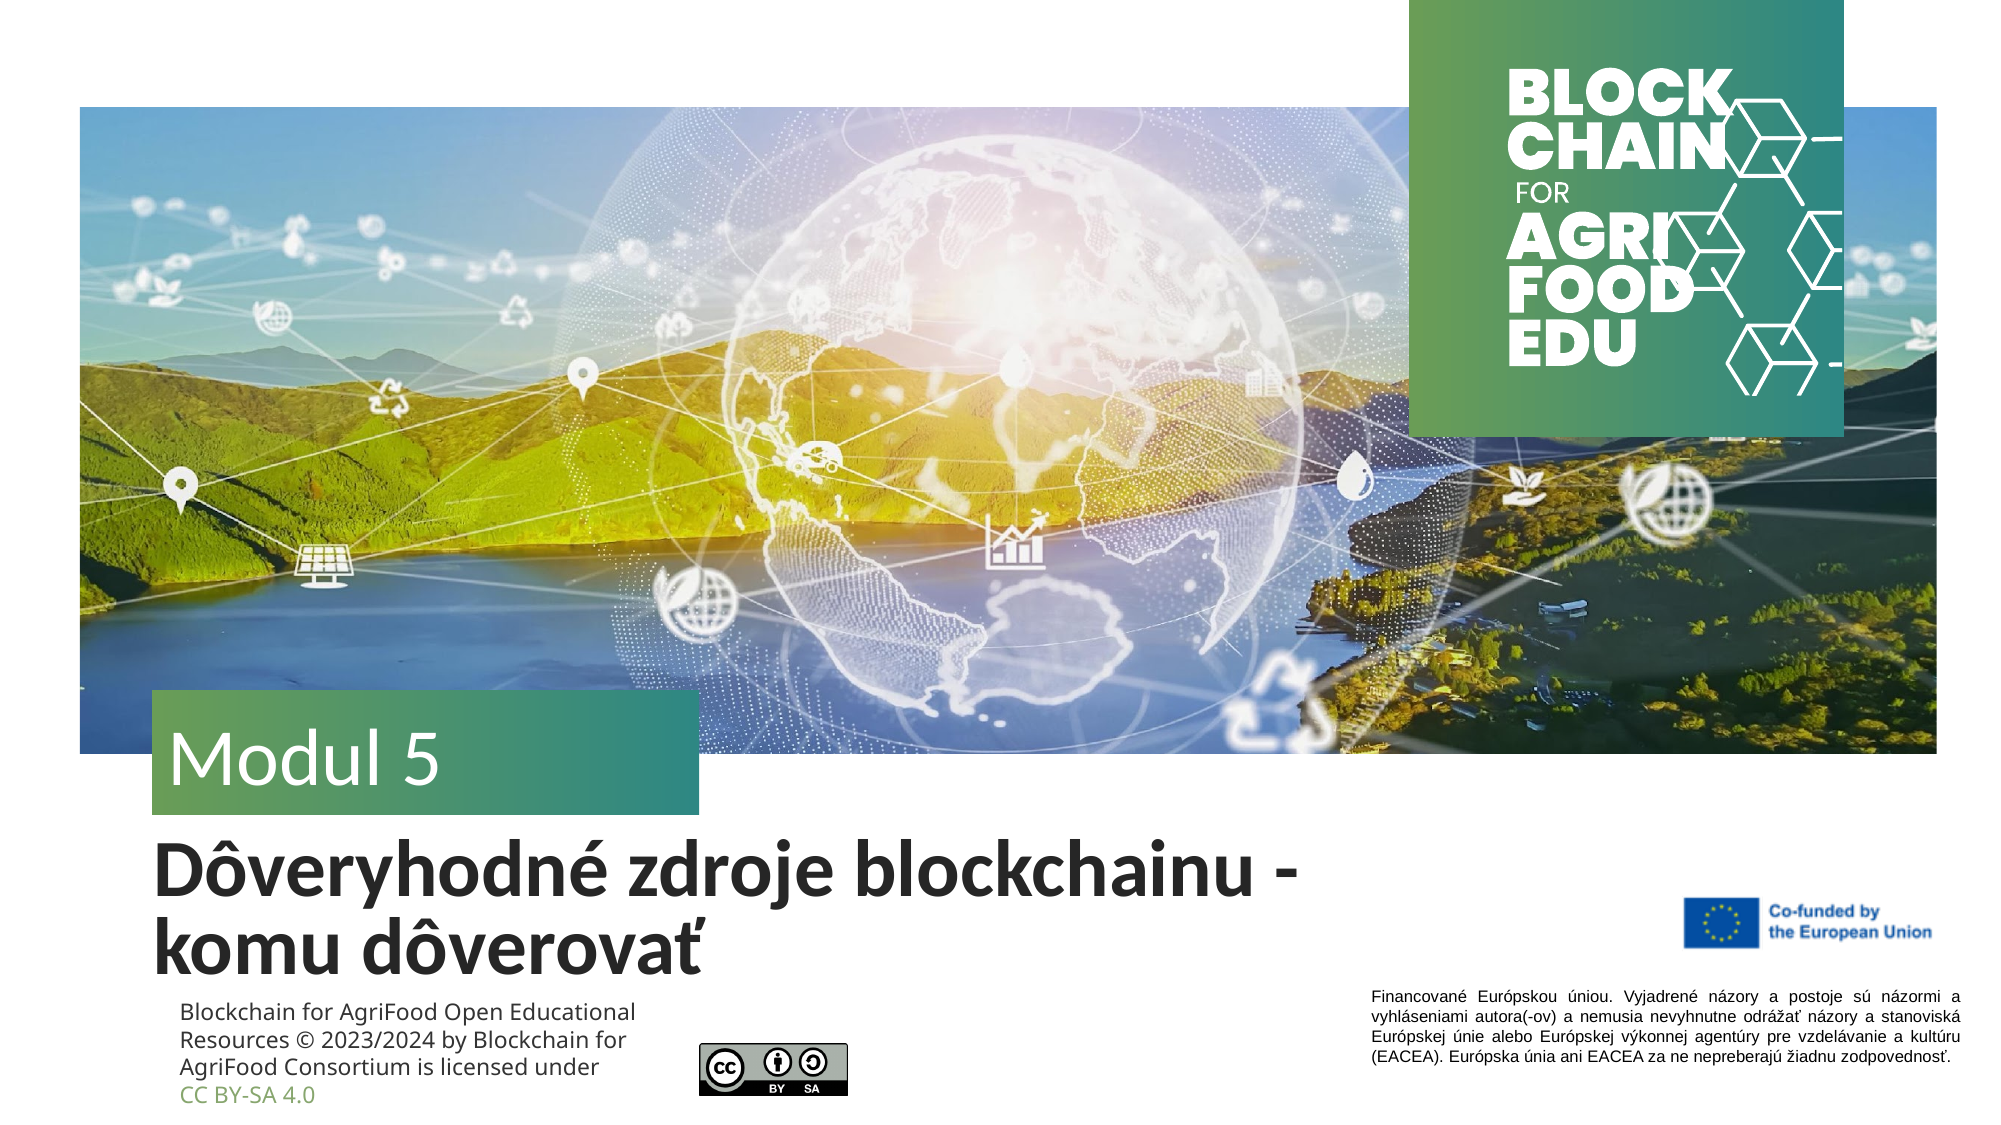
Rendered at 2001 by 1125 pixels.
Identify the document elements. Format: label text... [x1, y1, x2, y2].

picture [1681, 895, 1951, 952]
text_box Blockchain for AgriFood Open Educational Resources © 2023/2024 by Blockchain for AgriFood Consortium is licensed under CC BY-SA 4.0 [164, 990, 687, 1119]
picture [698, 1043, 848, 1096]
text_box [1505, 67, 1843, 397]
list Modul 5 [152, 765, 700, 815]
list Dôveryhodné zdroje blockchainu - komu dôverovať [138, 826, 1423, 997]
text_box [1408, 0, 1844, 106]
picture [79, 107, 1937, 754]
text_box Financované Európskou úniou. Vyjadrené názory a postoje sú názormi a vyhláseniami autora(-ov) a nemusia nevyhnutne odrážať názory a stanoviská Európskej únie alebo Európskej výkonnej agentúry pre vzdelávanie a kultúru (EACEA). Európska únia ani EACEA za ne nepreberajú žiadnu zodpovednosť. [1356, 978, 1977, 1073]
